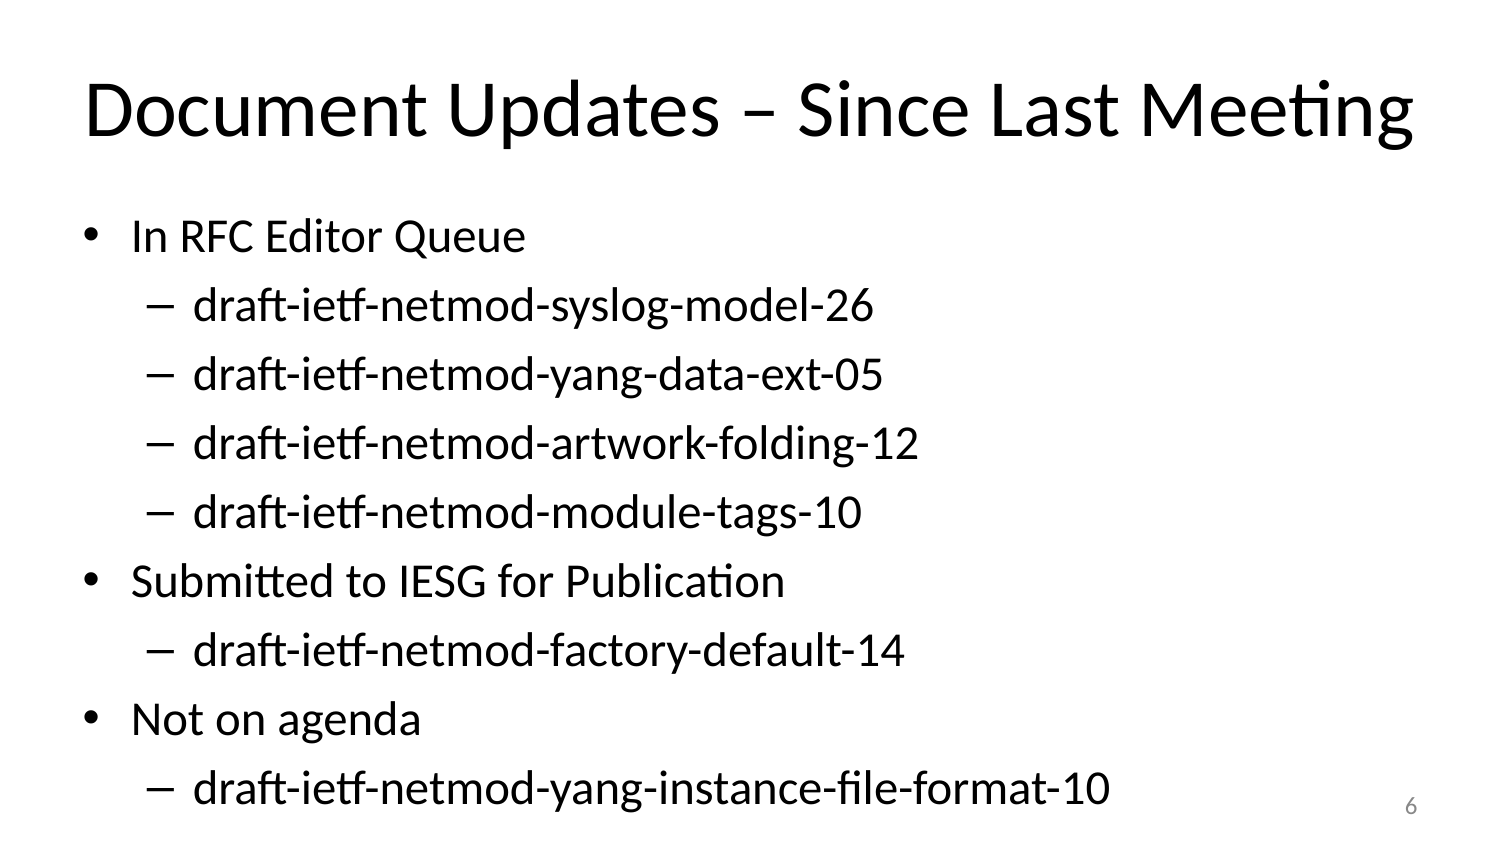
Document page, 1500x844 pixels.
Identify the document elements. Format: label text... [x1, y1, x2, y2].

slide_number 6 [1382, 781, 1426, 828]
title Document Updates – Since Last Meeting [74, 33, 1426, 175]
list In RFC Editor Queue draft-ietf-netmod-syslog-model-26 draft-ietf-netmod-yang-data-ext-05 draft-ietf-netmod-artwork-folding-12 draft-ietf-netmod-module-tags-10 Submitted to IESG for Publication draft-ietf-netmod-factory-default-14 Not on agenda draft-ietf-netmod-yang-instance-file-format-10 [74, 196, 1426, 828]
